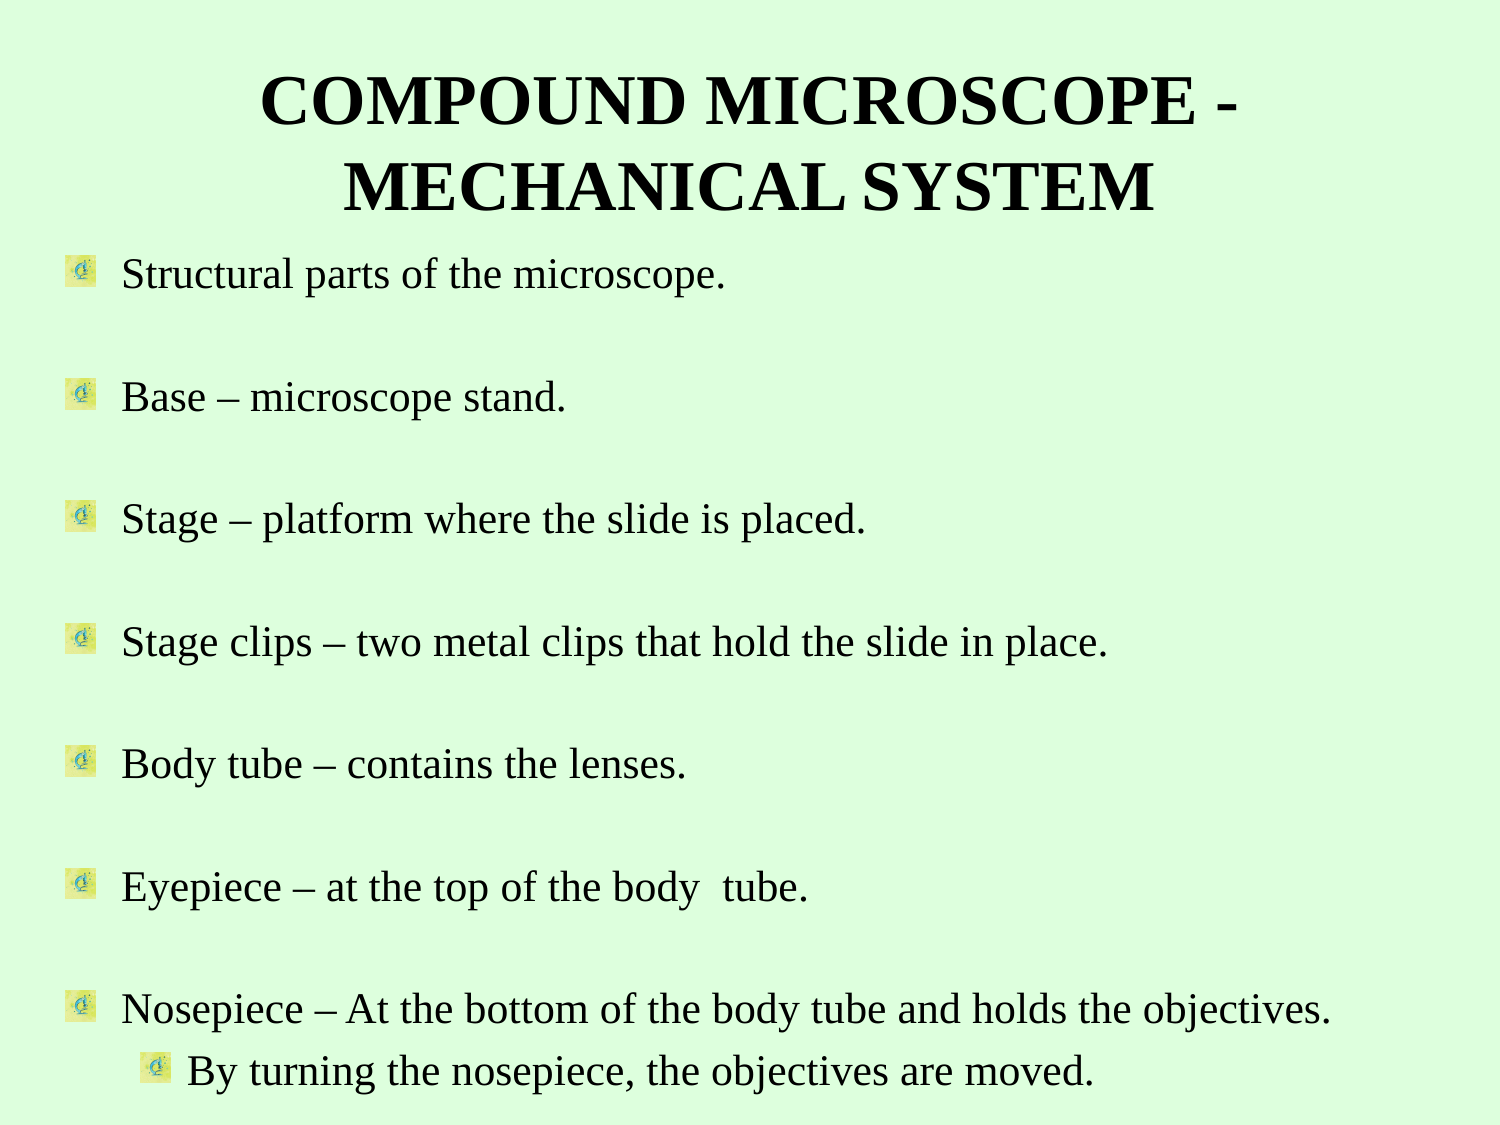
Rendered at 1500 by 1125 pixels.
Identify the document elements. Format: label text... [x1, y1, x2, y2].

list Structural parts of the microscope. Base – microscope stand. Stage – platform where the slide is placed. Stage clips – two metal clips that hold the slide in place. Body tube – contains the lenses. Eyepiece – at the top of the body tube. Nosepiece – At the bottom of the body tube and holds the objectives. By turning the nosepiece, the objectives are moved. [50, 237, 1450, 1125]
picture [65, 990, 96, 1022]
picture [65, 378, 96, 410]
picture [65, 500, 96, 532]
picture [65, 255, 96, 287]
title COMPOUND MICROSCOPE - MECHANICAL SYSTEM [75, 45, 1425, 233]
picture [65, 623, 96, 654]
picture [65, 868, 96, 899]
picture [140, 1052, 171, 1083]
picture [65, 745, 96, 777]
